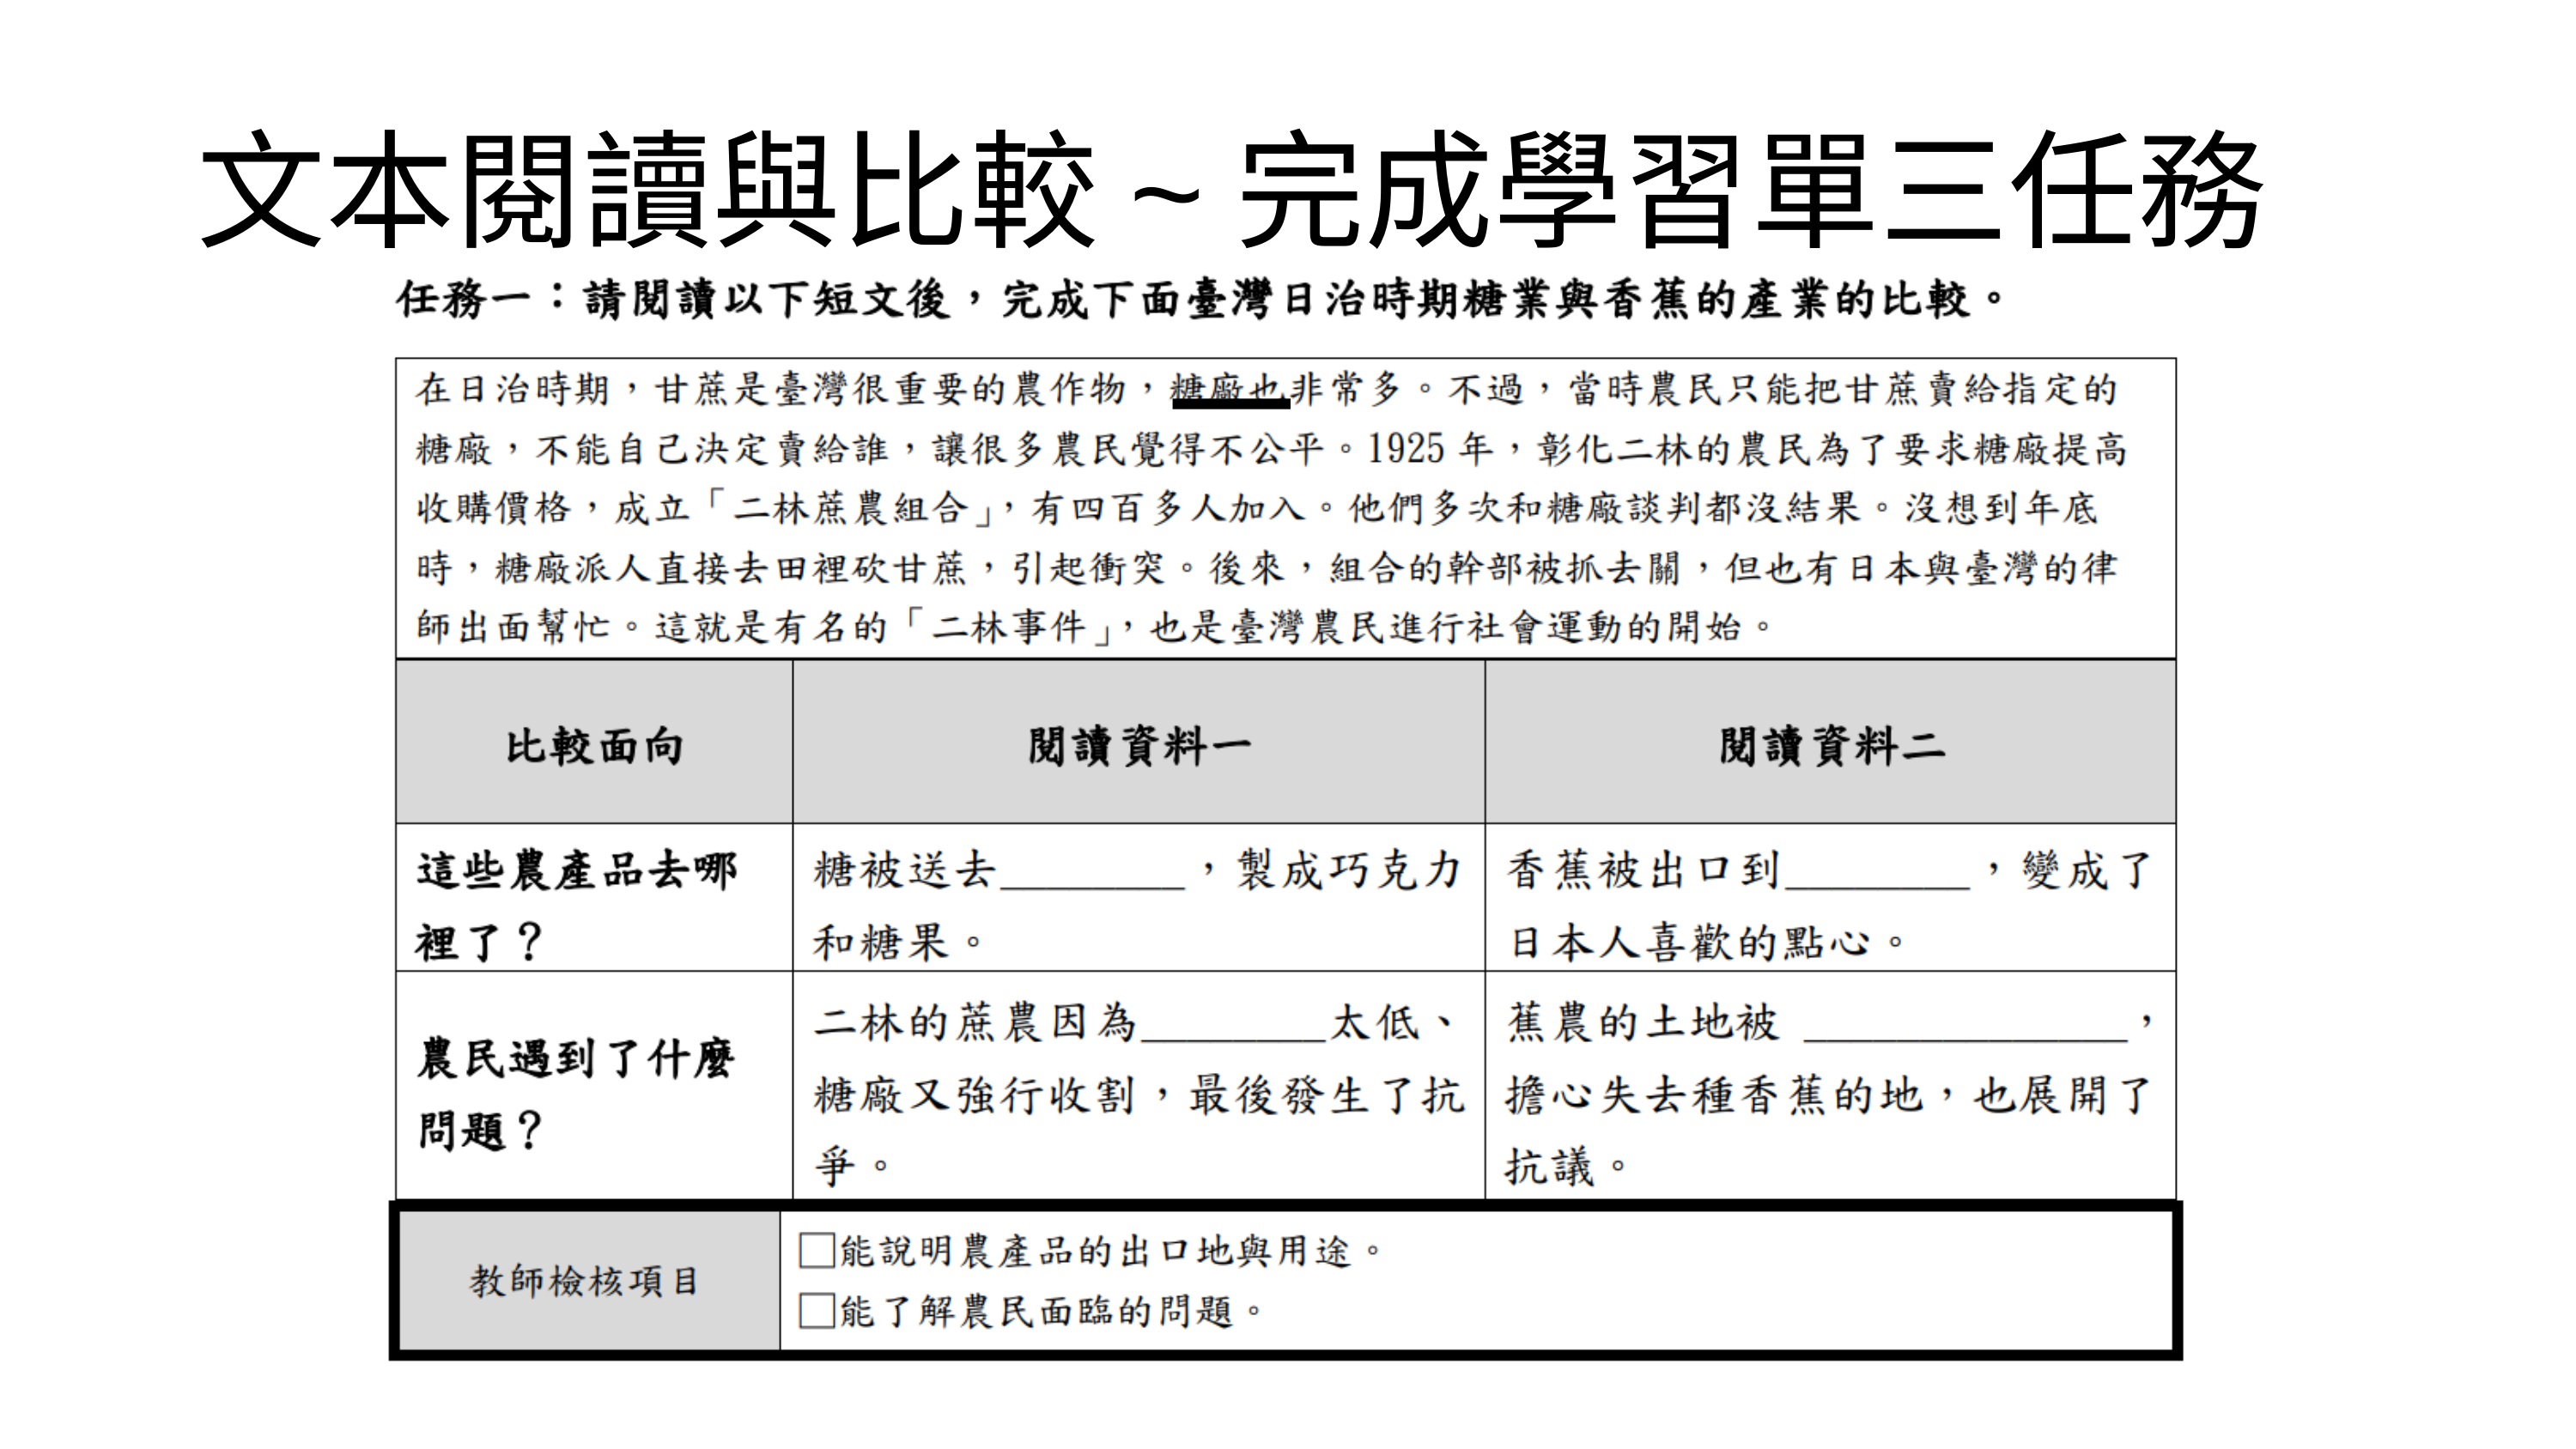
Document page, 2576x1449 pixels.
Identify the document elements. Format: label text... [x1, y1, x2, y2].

text_box 文本閱讀與比較~完成學習單三任務一 [144, 47, 2319, 481]
text_box [370, 481, 2206, 1379]
